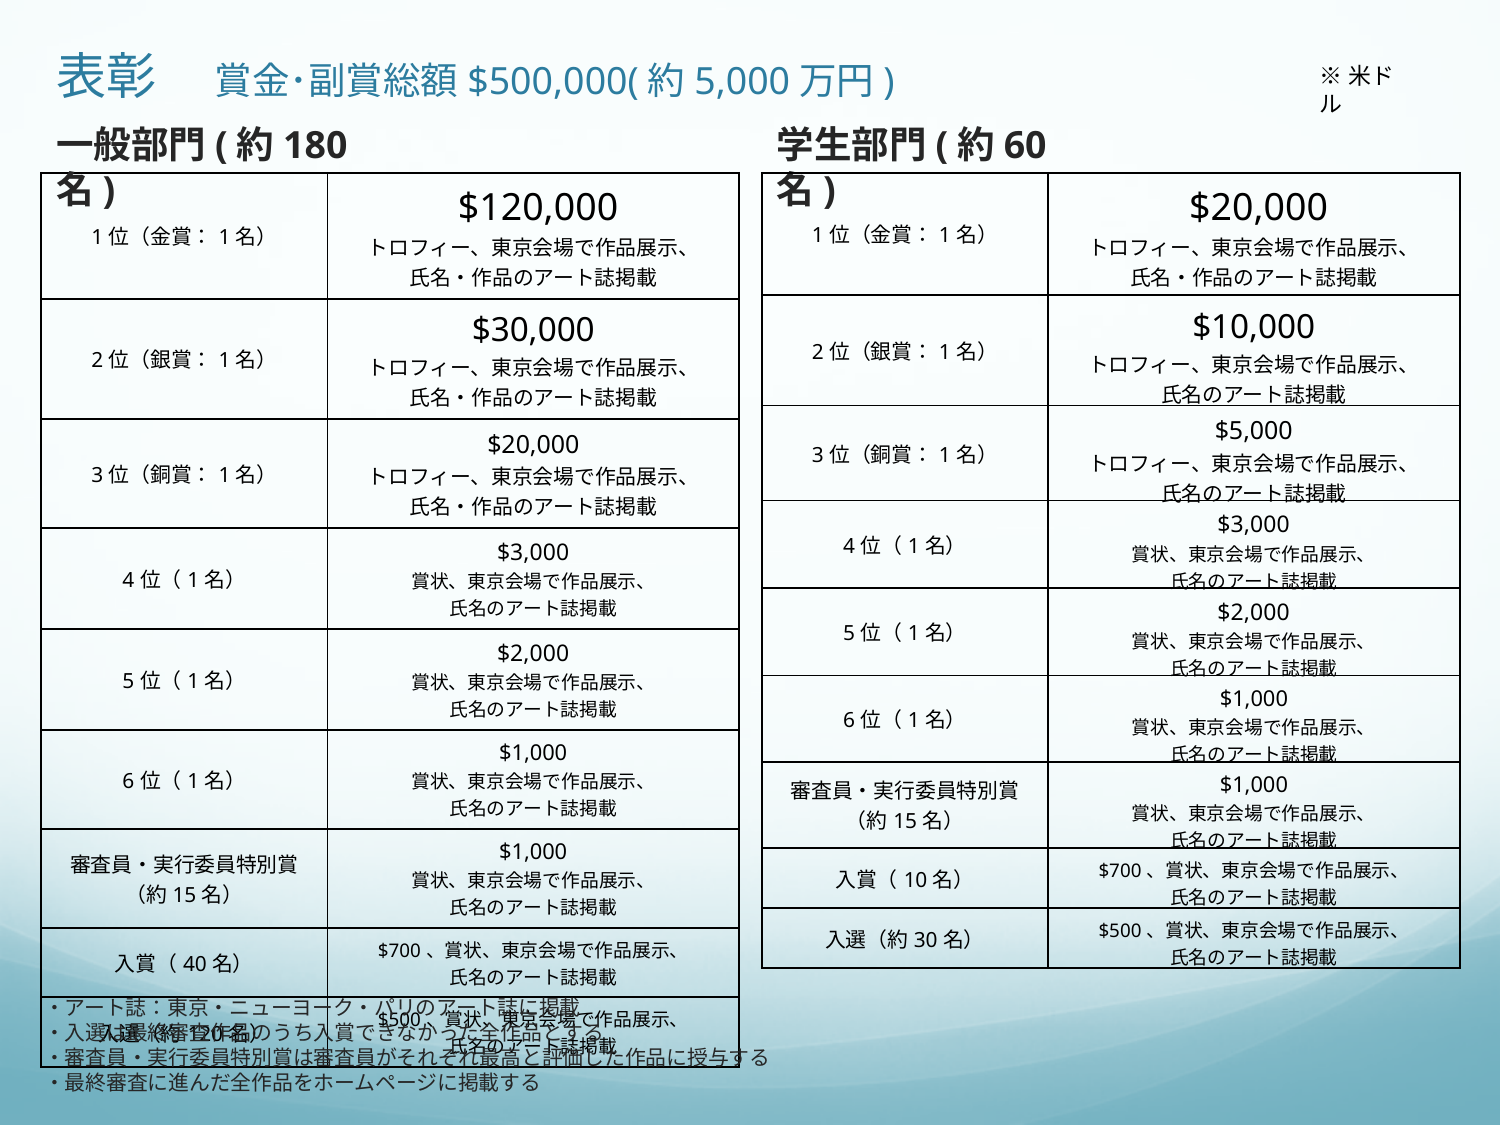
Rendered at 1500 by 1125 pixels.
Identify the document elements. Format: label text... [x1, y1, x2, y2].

table_cell $3,000 賞状、東京会場で作品展示、 氏名のアート誌掲載 [1049, 501, 1459, 587]
table_cell $10,000 トロフィー、東京会場で作品展示、 氏名のアート誌掲載 [1049, 296, 1459, 405]
table_header 1位（金賞：1名） [42, 219, 327, 298]
table_header $120,000 トロフィー、東京会場で作品展示、 氏名・作品のアート誌掲載 [328, 174, 738, 298]
table_cell 3位（銅賞：1名） [763, 406, 1047, 500]
table_cell 入賞（10名） [763, 849, 1047, 907]
title 表彰 賞金･副賞総額$500,000(約5,000万円) [41, 30, 1081, 114]
table_cell $20,000 トロフィー、東京会場で作品展示、 氏名・作品のアート誌掲載 [328, 420, 738, 527]
table_cell 6位（1名） [763, 676, 1047, 761]
table_cell $700、賞状、東京会場で作品展示、 氏名のアート誌掲載 [328, 929, 738, 987]
table_cell $2,000 賞状、東京会場で作品展示、 氏名のアート誌掲載 [1049, 589, 1459, 675]
table_header 1位（金賞：1名） [763, 174, 1047, 294]
table_cell 2位（銀賞：1名） [763, 296, 1047, 405]
text_box 一般部門(約180名) [41, 113, 420, 219]
table_cell $5,000 トロフィー、東京会場で作品展示、 氏名のアート誌掲載 [1049, 406, 1459, 500]
table_cell $1,000 賞状、東京会場で作品展示、 氏名のアート誌掲載 [1049, 676, 1459, 761]
table_cell $500、賞状、東京会場で作品展示、 氏名のアート誌掲載 [1049, 909, 1459, 967]
table_cell 5位（1名） [42, 630, 327, 729]
table_cell $1,000 賞状、東京会場で作品展示、 氏名のアート誌掲載 [328, 830, 738, 927]
text_box ・アート誌：東京・ニューヨーク・パリのアート誌に掲載 ・入選は最終審査作品のうち入賞できなかった全作品とする ・審査員・実行委員特別賞は審査員がそれぞれ最高と評価した作品に授与する ・最終審査に進んだ全作品をホームページに掲載する [29, 987, 1448, 1103]
table_cell $2,000 賞状、東京会場で作品展示、 氏名のアート誌掲載 [328, 630, 738, 729]
table_cell $700、賞状、東京会場で作品展示、 氏名のアート誌掲載 [1049, 849, 1459, 907]
table_cell $30,000 トロフィー、東京会場で作品展示、 氏名・作品のアート誌掲載 [328, 300, 738, 418]
table_cell 入賞（40名） [42, 929, 327, 987]
table_cell 入選（約30名） [763, 909, 1047, 967]
table_header $20,000 トロフィー、東京会場で作品展示、 氏名・作品のアート誌掲載 [1049, 174, 1459, 294]
table_cell 6位（1名） [42, 731, 327, 828]
table_cell 2位（銀賞：1名） [42, 300, 327, 418]
text_box 学生部門(約60名) [761, 113, 1117, 172]
table_cell 3位（銅賞：1名） [42, 420, 327, 527]
table_cell 審査員・実行委員特別賞（約15名） [42, 830, 327, 927]
table_cell $1,000 賞状、東京会場で作品展示、 氏名のアート誌掲載 [328, 731, 738, 828]
table_cell 4位（1名） [763, 501, 1047, 587]
table_cell $3,000 賞状、東京会場で作品展示、 氏名のアート誌掲載 [328, 529, 738, 628]
text_box ※米ドル [1305, 54, 1424, 125]
table_cell $1,000 賞状、東京会場で作品展示、 氏名のアート誌掲載 [1049, 763, 1459, 847]
table_cell 4位（1名） [42, 529, 327, 628]
table_cell 5位（1名） [763, 589, 1047, 675]
table_cell 審査員・実行委員特別賞（約15名） [763, 763, 1047, 847]
